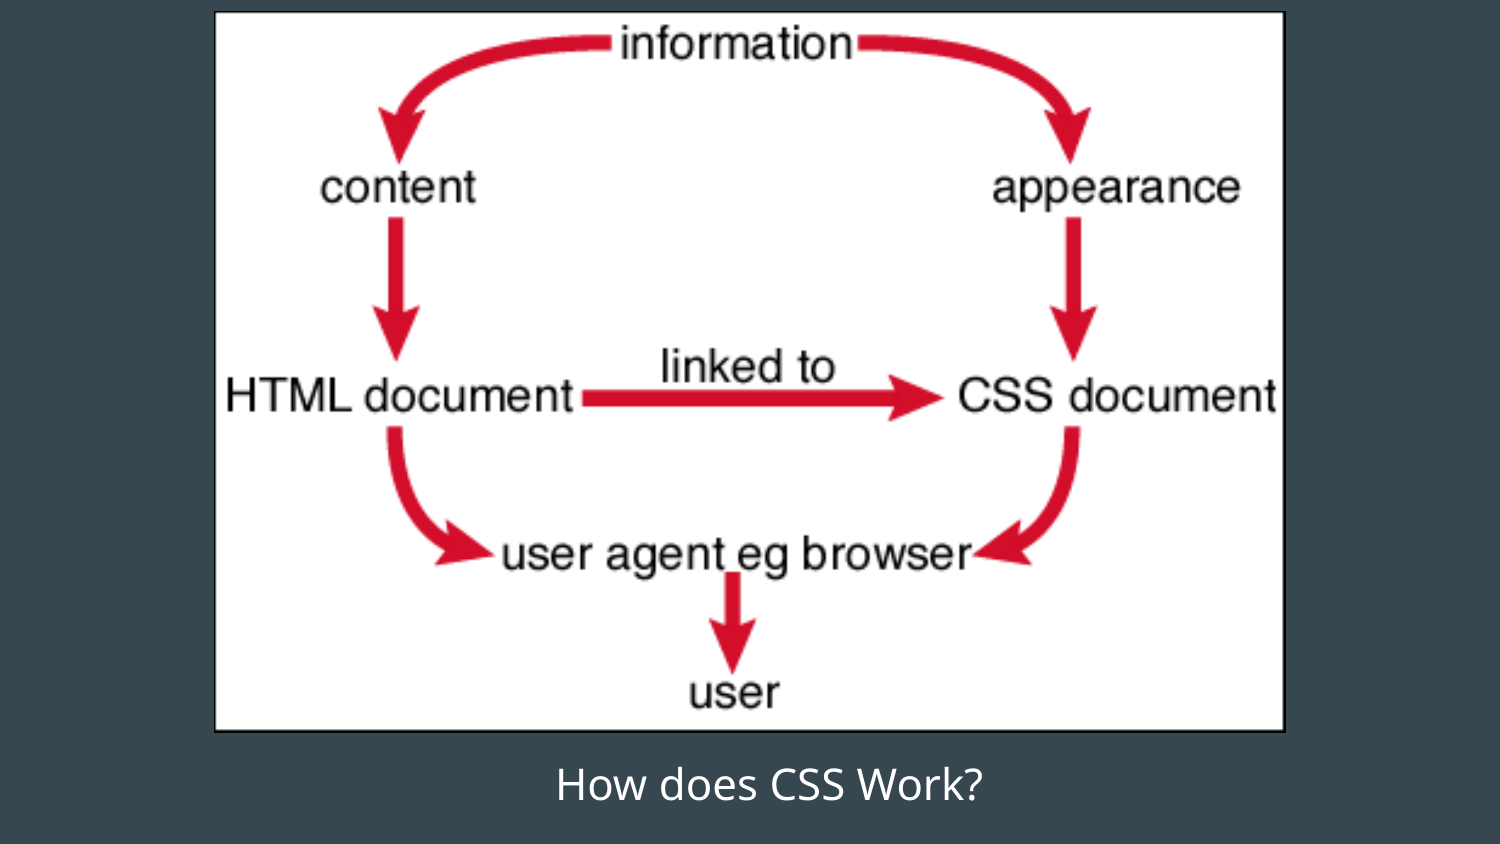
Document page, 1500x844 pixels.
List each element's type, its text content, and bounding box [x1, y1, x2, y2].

list How does CSS Work? [277, 741, 1262, 833]
picture [214, 11, 1286, 734]
